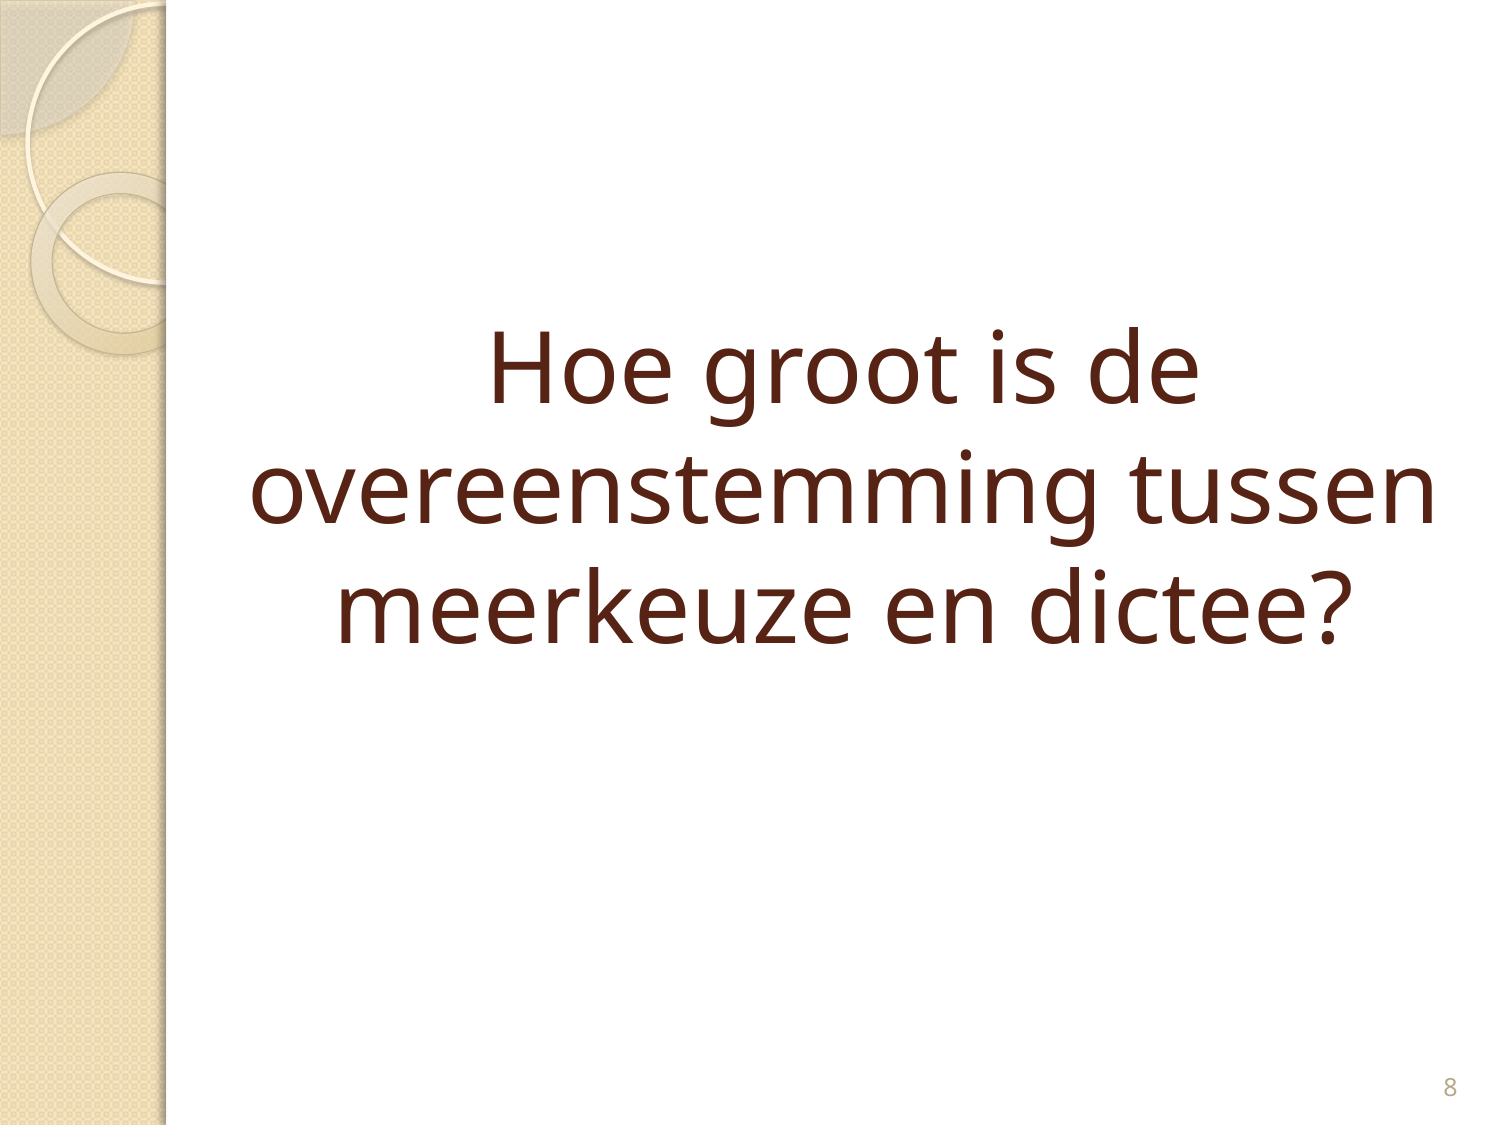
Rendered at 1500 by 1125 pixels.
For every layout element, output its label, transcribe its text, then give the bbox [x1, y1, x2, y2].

title Hoe groot is de overeenstemming tussen meerkeuze en dictee? [219, 252, 1469, 715]
slide_number 8 [1413, 1034, 1488, 1113]
